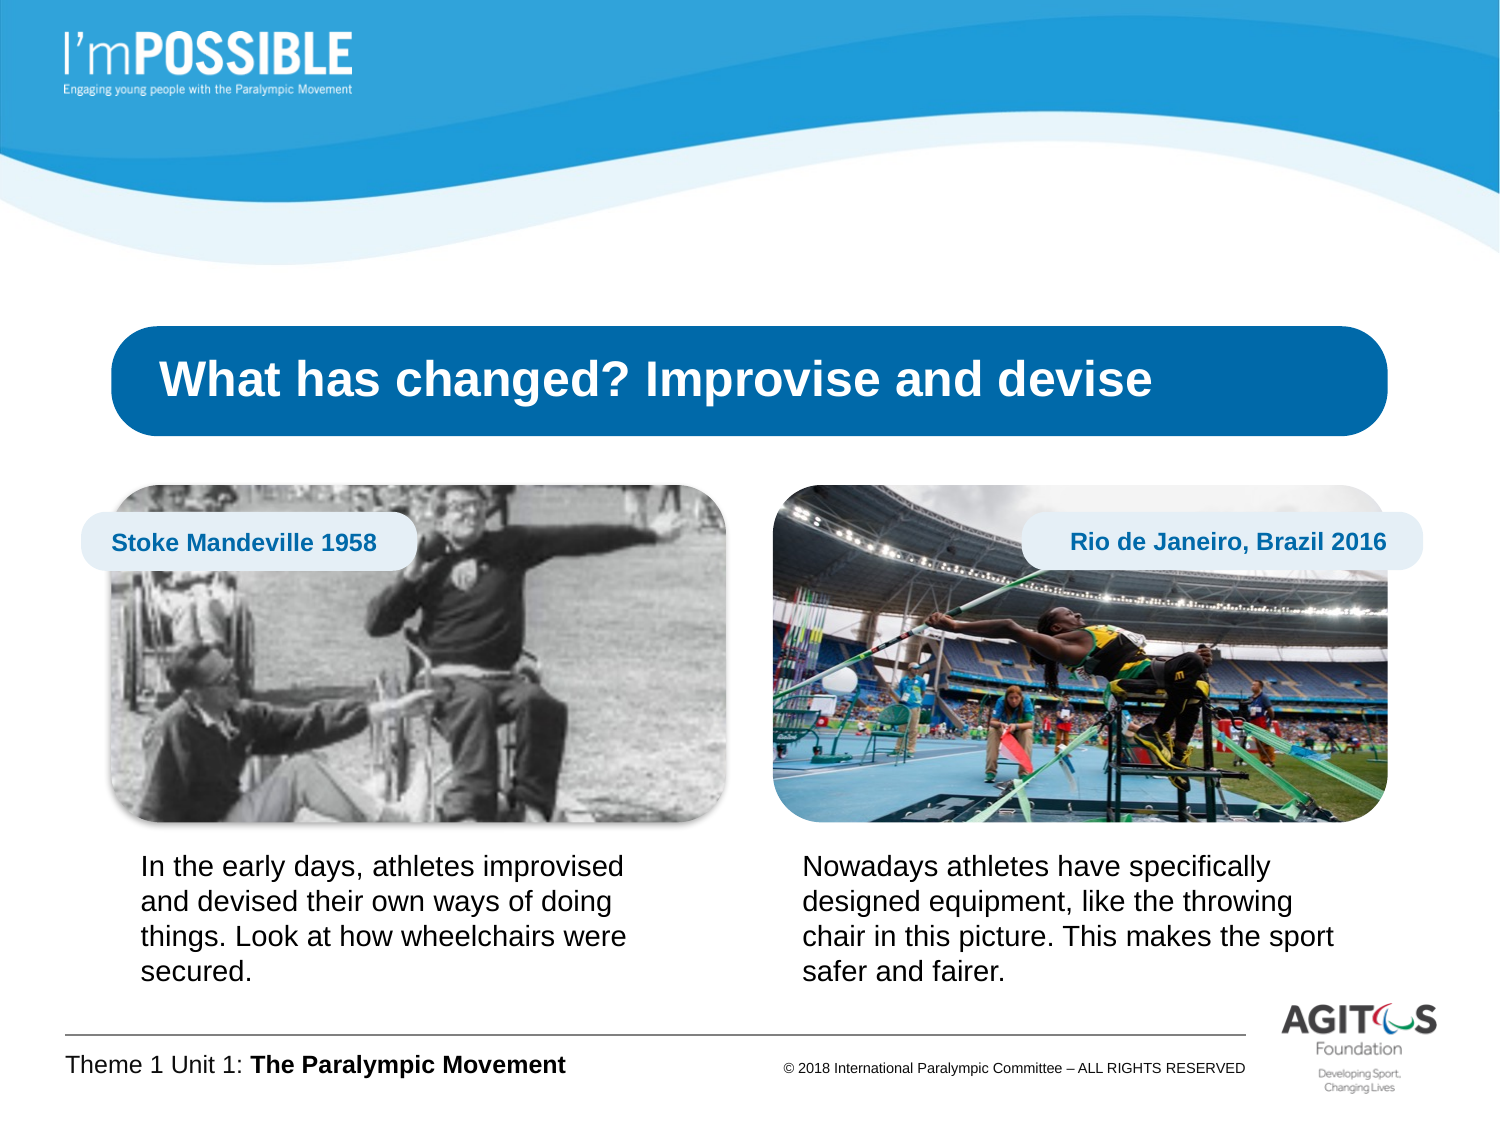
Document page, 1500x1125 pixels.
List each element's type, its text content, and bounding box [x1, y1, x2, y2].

text_box What has changed? Improvise and devise [159, 338, 1247, 425]
text_box [109, 324, 1390, 439]
picture [0, 0, 1500, 273]
text_box Nowadays athletes have specifically designed equipment, like the throwing chair in this picture. This makes the sport safer and fairer. [802, 839, 1359, 995]
picture [1281, 1003, 1437, 1094]
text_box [772, 484, 1424, 823]
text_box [80, 484, 727, 823]
text_box In the early days, athletes improvised and devised their own ways of doing things. Look at how wheelchairs were secured. [140, 839, 697, 995]
